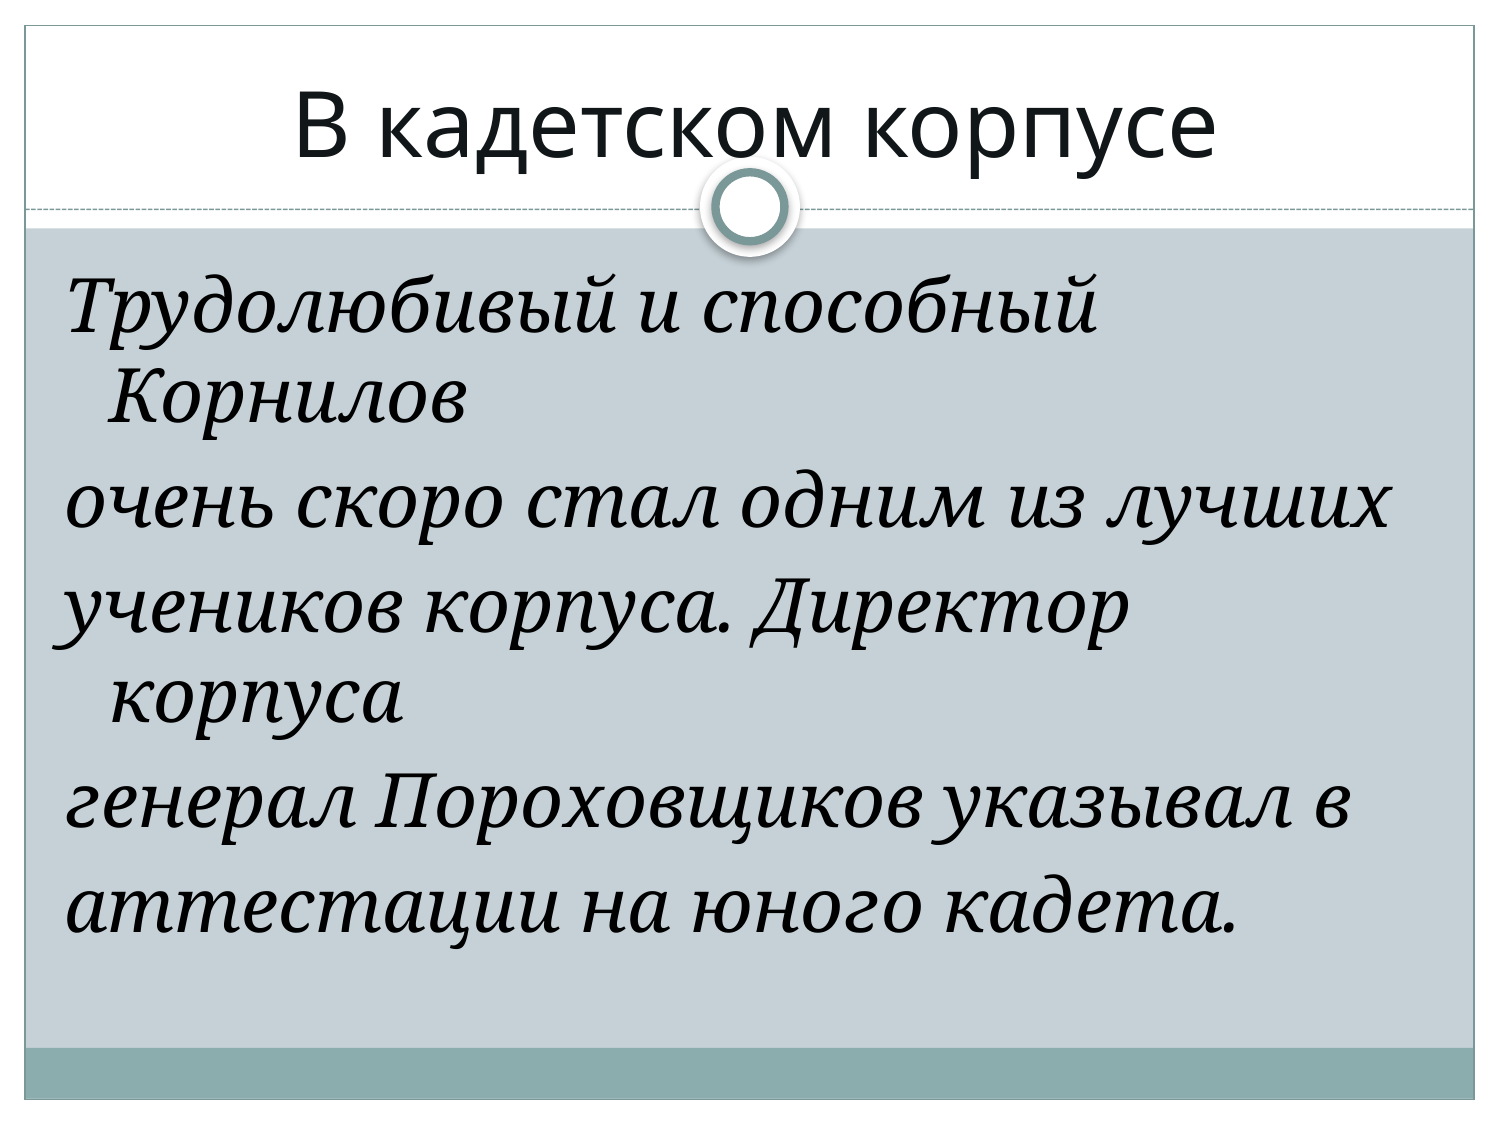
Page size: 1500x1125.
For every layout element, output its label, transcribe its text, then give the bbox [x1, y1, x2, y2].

text_box В кадетском корпусе [70, 58, 1442, 284]
list Трудолюбивый и способный Корнилов очень скоро стал одним из лучших учеников корпуса. Директор корпуса генерал Пороховщиков указывал в аттестации на юного кадета. [49, 250, 1454, 1020]
title [49, 37, 1450, 162]
